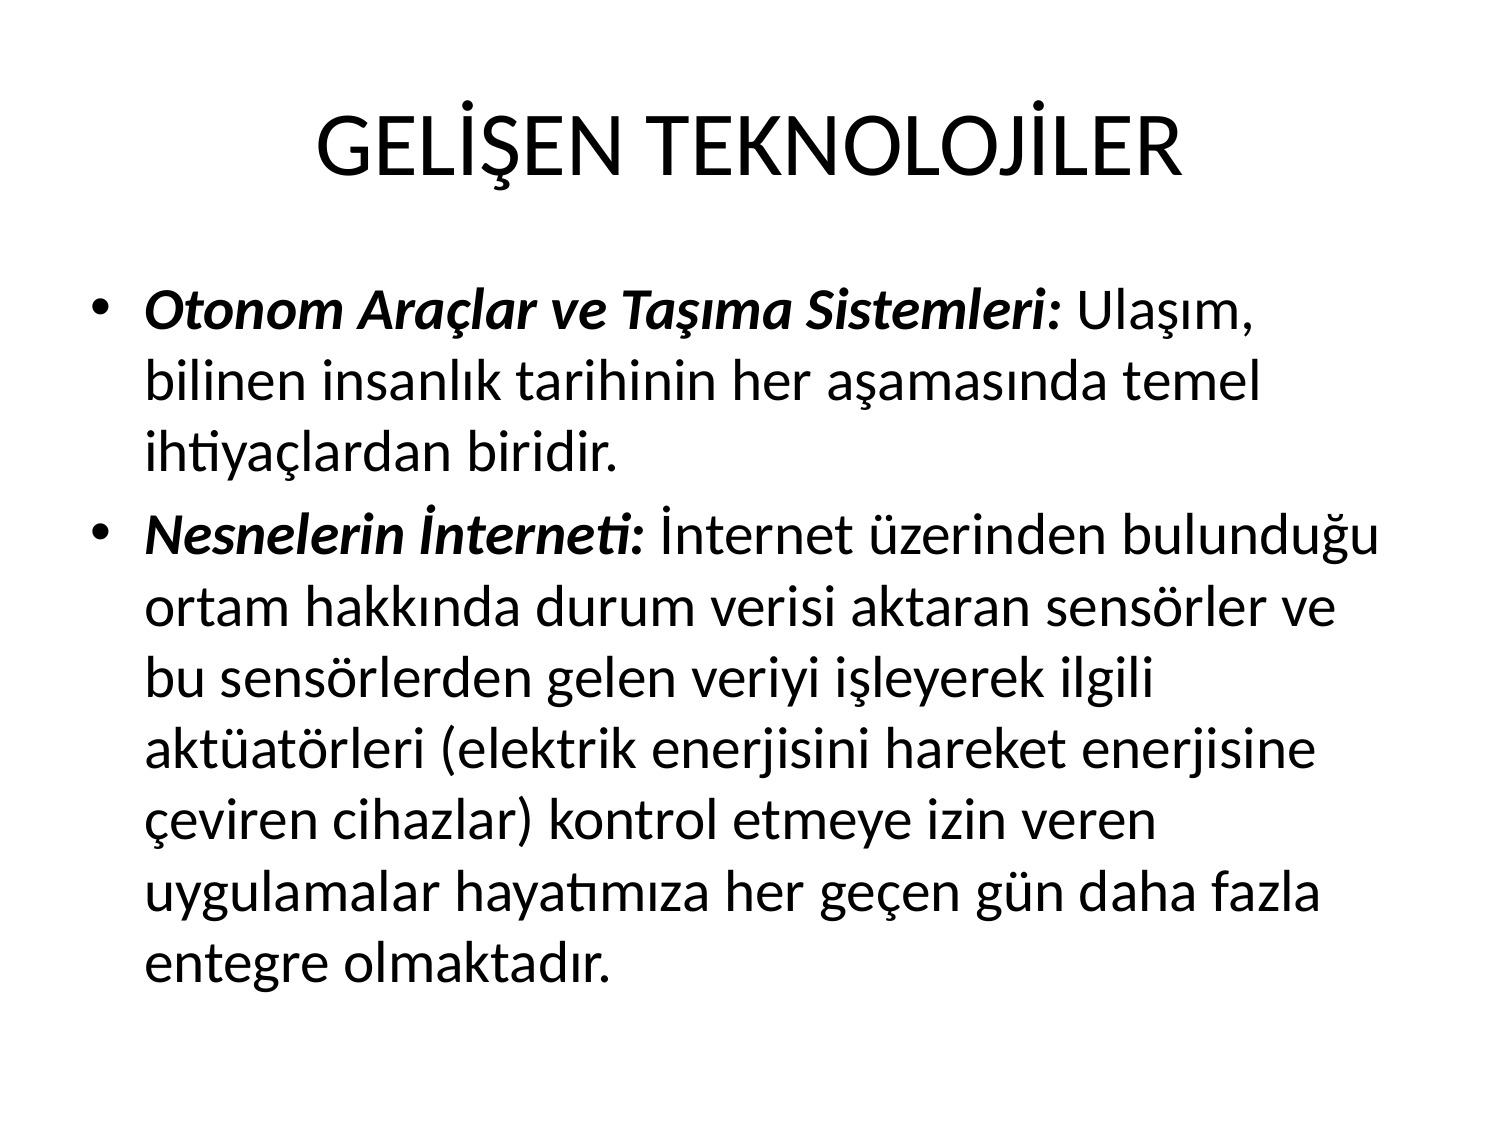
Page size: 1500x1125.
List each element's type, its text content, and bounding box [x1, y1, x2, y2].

title GELİŞEN TEKNOLOJİLER [75, 45, 1425, 233]
list Otonom Araçlar ve Taşıma Sistemleri: Ulaşım, bilinen insanlık tarihinin her aşamasında temel ihtiyaçlardan biridir. Nesnelerin İnterneti: İnternet üzerinden bulunduğu ortam hakkında durum verisi aktaran sensörler ve bu sensörlerden gelen veriyi işleyerek ilgili aktüatörleri (elektrik enerjisini hareket enerjisine çeviren cihazlar) kontrol etmeye izin veren uygulamalar hayatımıza her geçen gün daha fazla entegre olmaktadır. [75, 262, 1425, 1005]
